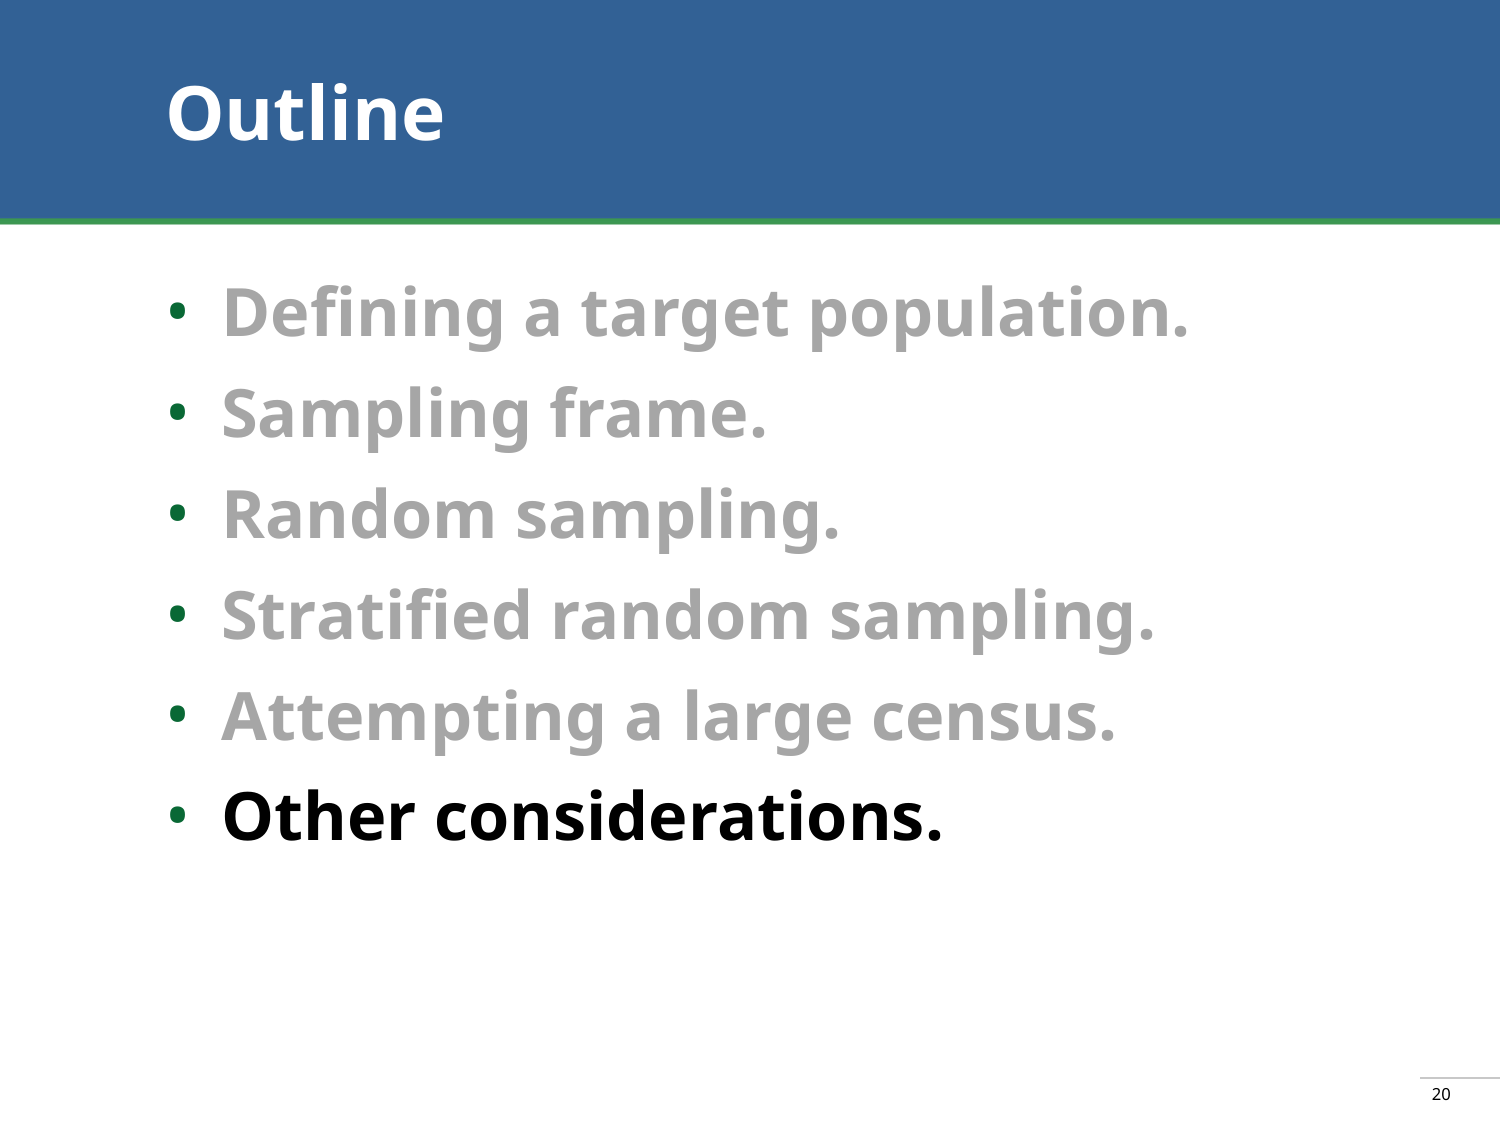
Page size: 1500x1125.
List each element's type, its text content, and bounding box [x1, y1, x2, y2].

list Defining a target population. Sampling frame. Random sampling. Stratified random sampling. Attempting a large census. Other considerations. [150, 262, 1350, 1005]
title Outline [150, 0, 1350, 221]
picture [0, 0, 1500, 1125]
slide_number 20 [1431, 1085, 1458, 1106]
